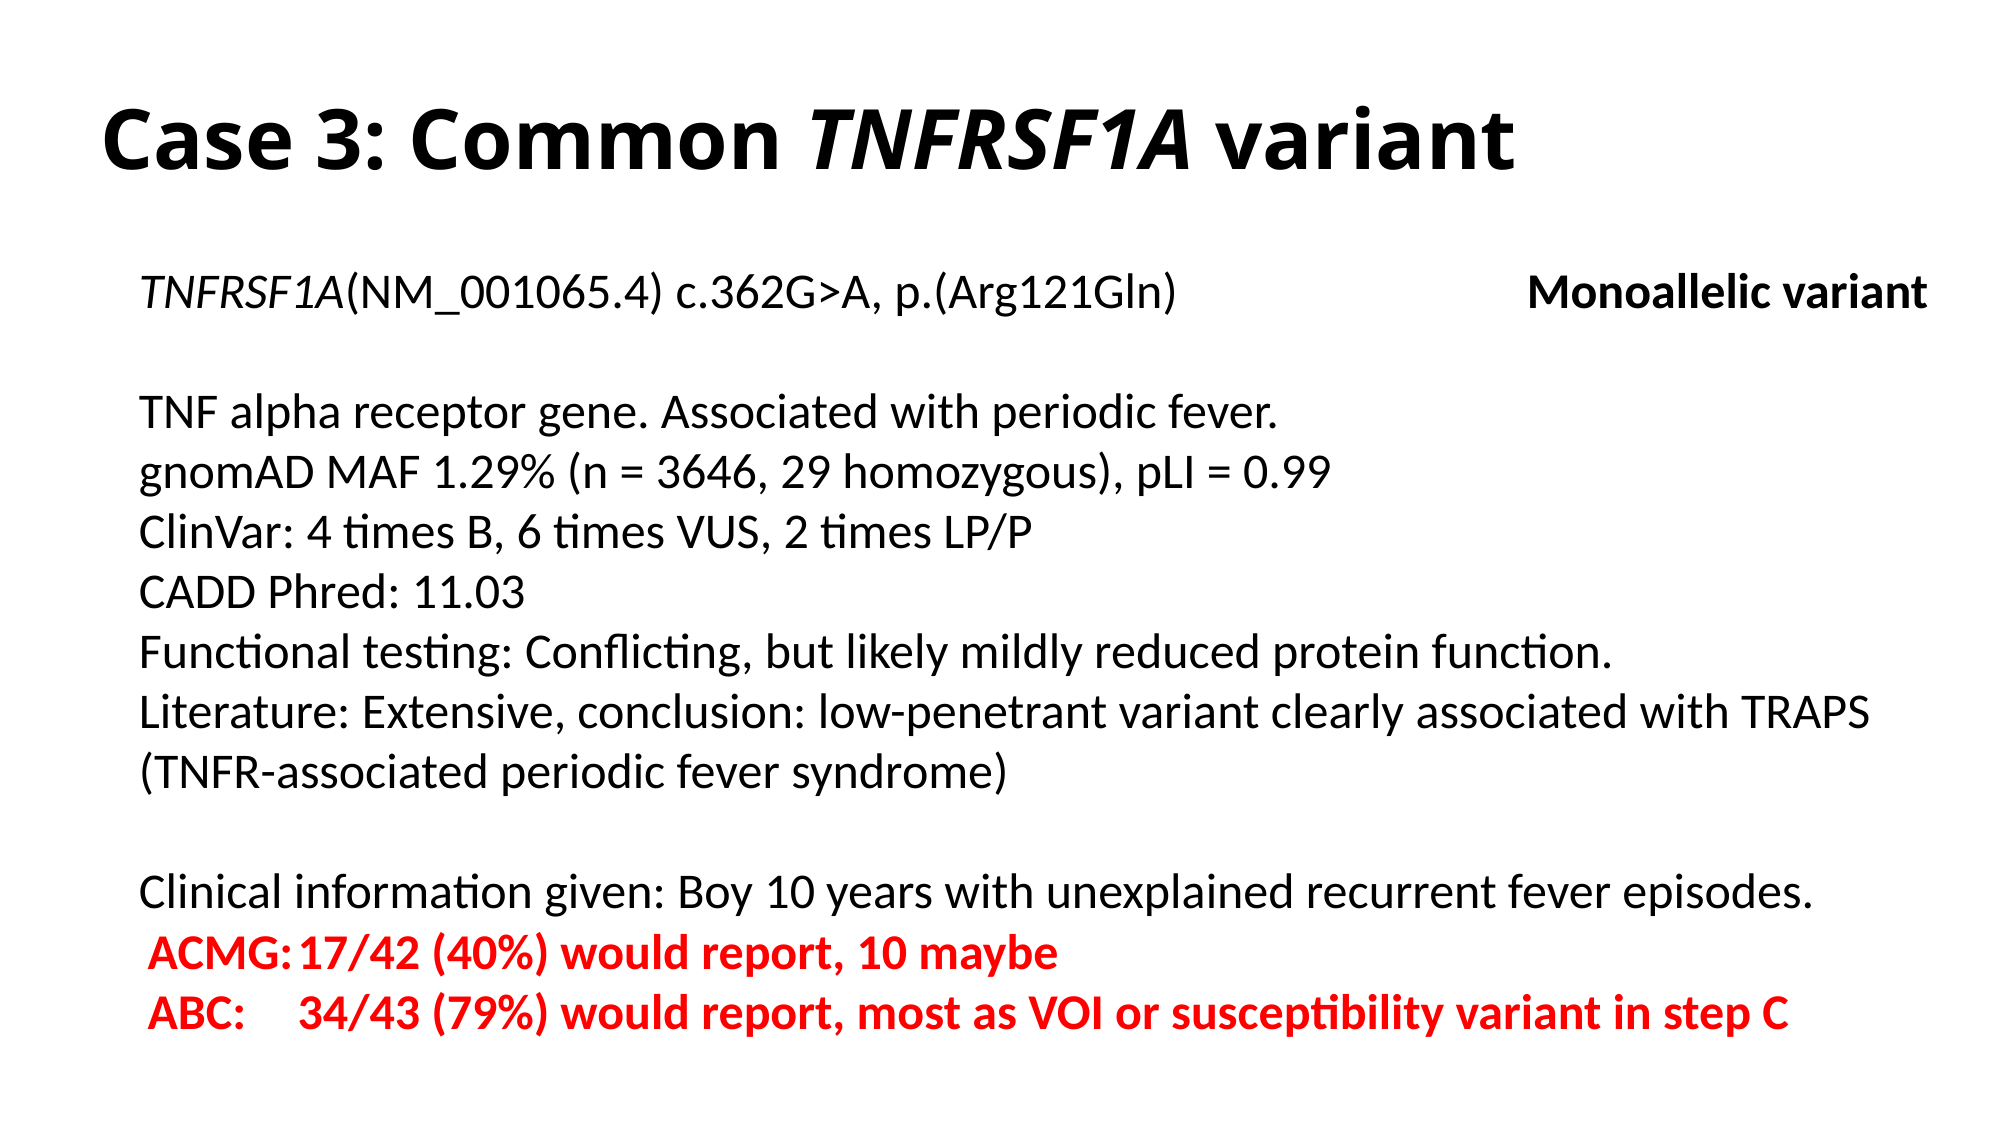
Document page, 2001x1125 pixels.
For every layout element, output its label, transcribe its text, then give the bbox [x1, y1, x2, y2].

text_box TNFRSF1A(NM_001065.4) c.362G>A, p.(Arg121Gln) Monoallelic variant TNF alpha receptor gene. Associated with periodic fever. gnomAD MAF 1.29% (n = 3646, 29 homozygous), pLI = 0.99 ClinVar: 4 times B, 6 times VUS, 2 times LP/P CADD Phred: 11.03 Functional testing: Conflicting, but likely mildly reduced protein function. Literature: Extensive, conclusion: low-penetrant variant clearly associated with TRAPS (TNFR-associated periodic fever syndrome) Clinical information given: Boy 10 years with unexplained recurrent fever episodes. [124, 251, 1949, 926]
title Case 3: Common TNFRSF1A variant [85, 33, 1811, 252]
text_box ACMG: 17/42 (40%) would report, 10 maybe ABC: 34/43 (79%) would report, most as VOI or susceptibility variant in step C [132, 912, 1805, 1108]
